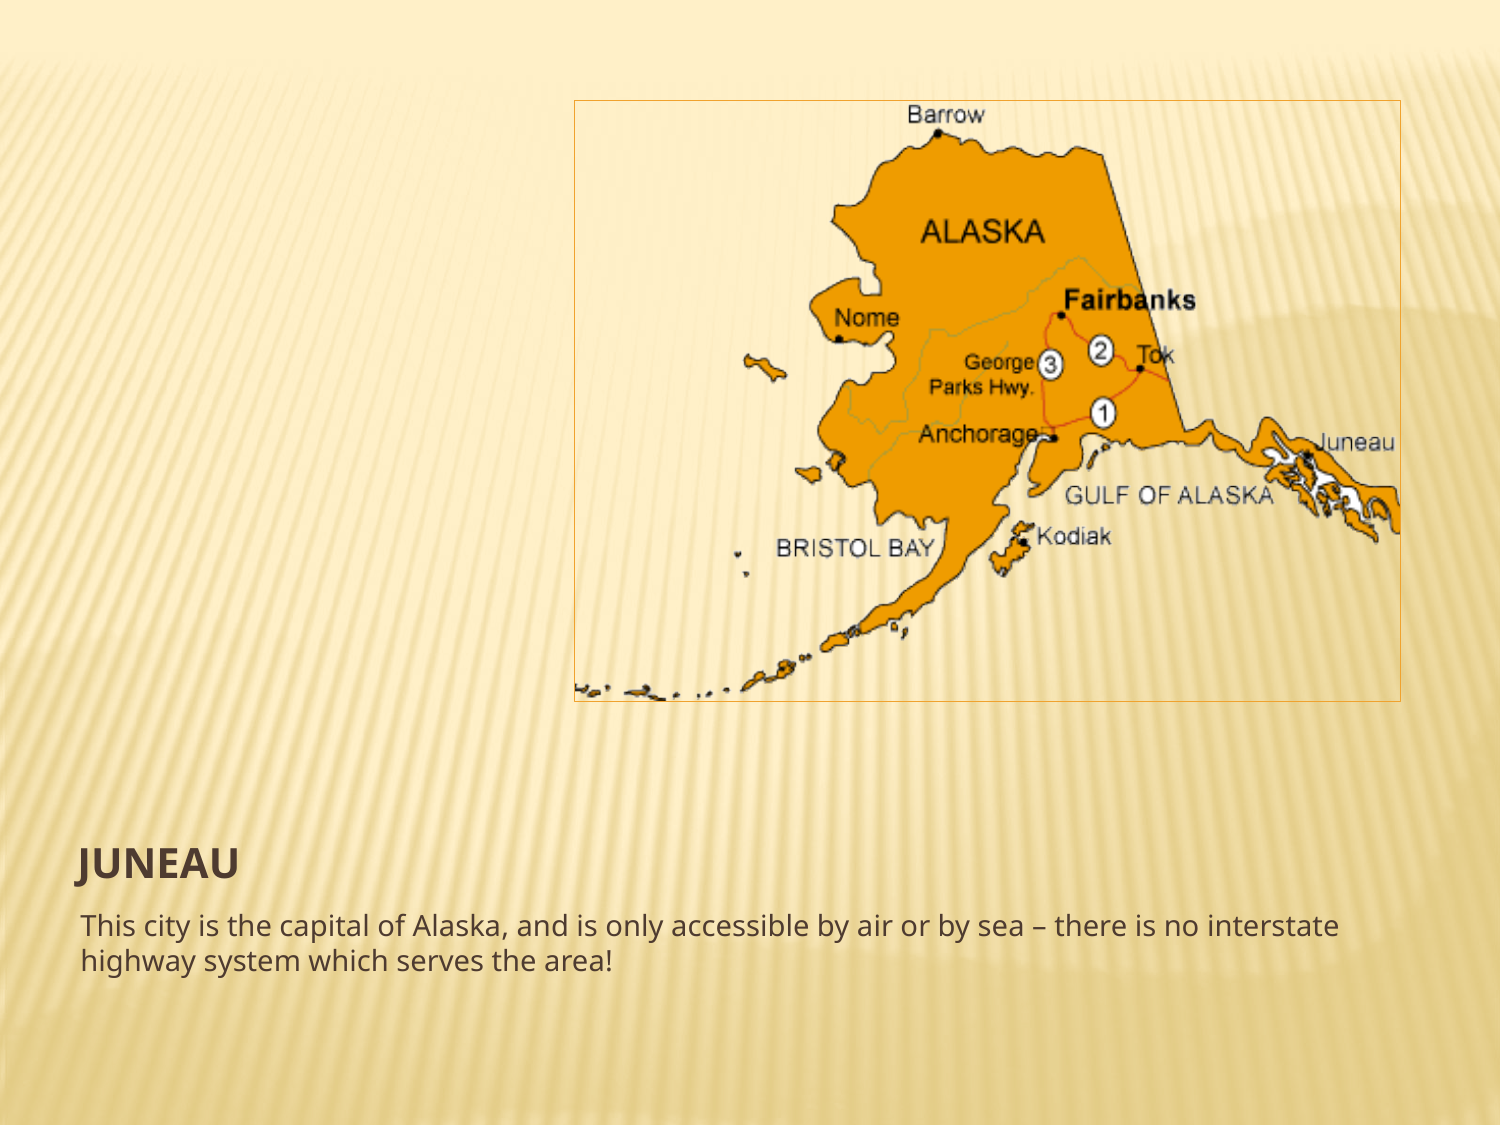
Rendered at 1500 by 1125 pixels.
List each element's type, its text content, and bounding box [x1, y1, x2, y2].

list This city is the capital of Alaska, and is only accessible by air or by sea – there is no interstate highway system which serves the area! [62, 907, 1425, 1034]
picture [574, 100, 1401, 702]
title Juneau [62, 819, 1025, 905]
